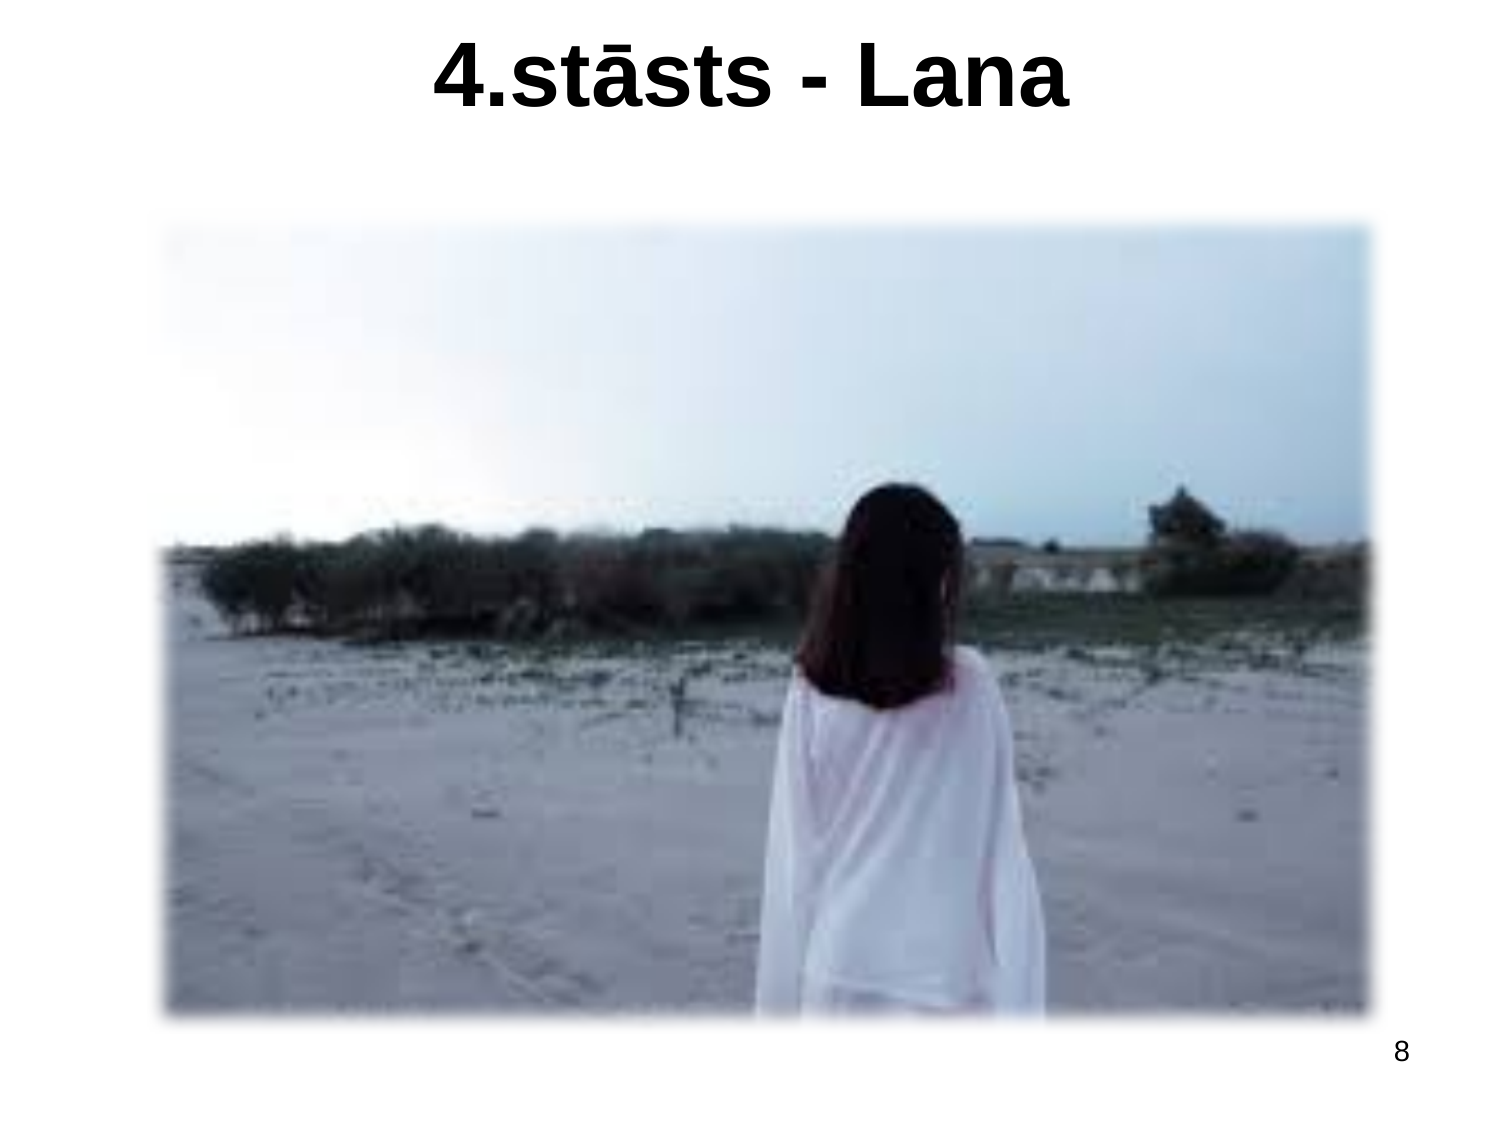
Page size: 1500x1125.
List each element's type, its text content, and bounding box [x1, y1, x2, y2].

slide_number 8 [1074, 1024, 1426, 1103]
picture [147, 207, 1389, 1034]
title 4.stāsts - Lana [76, 0, 1428, 140]
